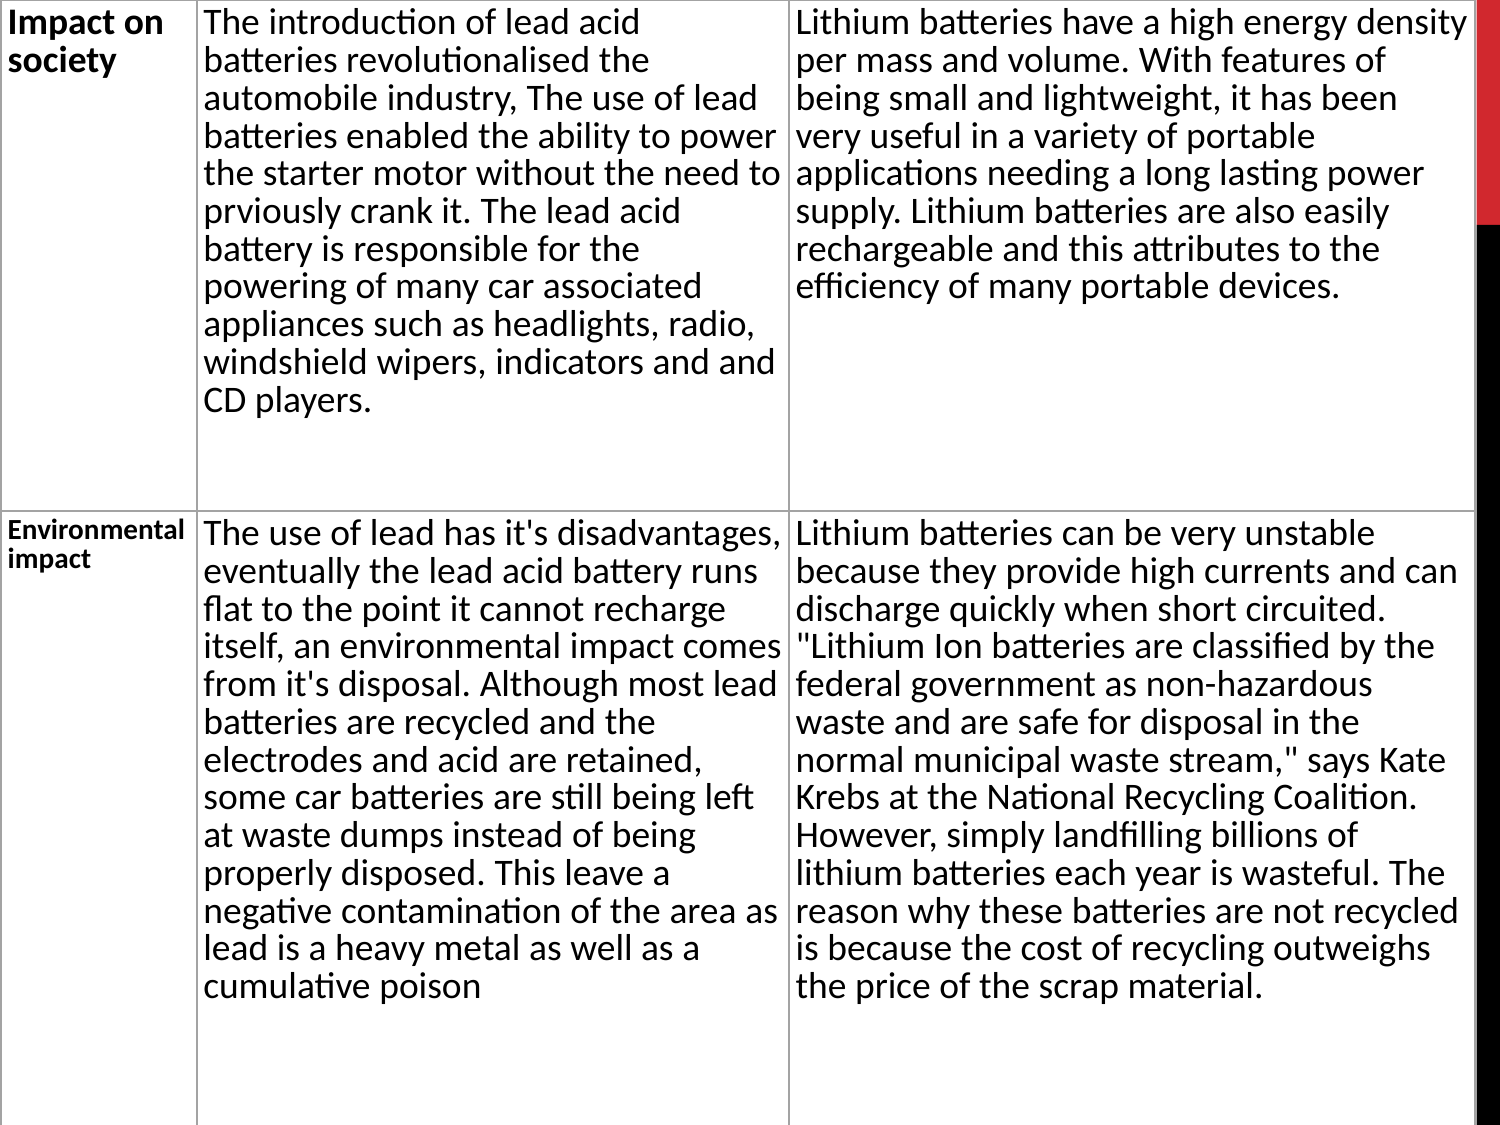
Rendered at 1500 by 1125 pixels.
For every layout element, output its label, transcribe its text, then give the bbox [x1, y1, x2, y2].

table_cell Environmental impact [2, 512, 196, 1125]
table_header The introduction of lead acid batteries revolutionalised the automobile industry, The use of lead batteries enabled the ability to power the starter motor without the need to prviously crank it. The lead acid battery is responsible for the powering of many car associated appliances such as headlights, radio, windshield wipers, indicators and and CD players. [198, 1, 788, 510]
table_header Impact on society [2, 1, 196, 510]
table_cell Lithium batteries can be very unstable because they provide high currents and can discharge quickly when short circuited. "Lithium Ion batteries are classified by the federal government as non-hazardous waste and are safe for disposal in the normal municipal waste stream," says Kate Krebs at the National Recycling Coalition. However, simply landfilling billions of lithium batteries each year is wasteful. The reason why these batteries are not recycled is because the cost of recycling outweighs the price of the scrap material. [790, 512, 1474, 1125]
table_cell The use of lead has it's disadvantages, eventually the lead acid battery runs flat to the point it cannot recharge itself, an environmental impact comes from it's disposal. Although most lead batteries are recycled and the electrodes and acid are retained, some car batteries are still being left at waste dumps instead of being properly disposed. This leave a negative contamination of the area as lead is a heavy metal as well as a cumulative poison [198, 512, 788, 1125]
table_header Lithium batteries have a high energy density per mass and volume. With features of being small and lightweight, it has been very useful in a variety of portable applications needing a long lasting power supply. Lithium batteries are also easily rechargeable and this attributes to the efficiency of many portable devices. [790, 1, 1474, 510]
